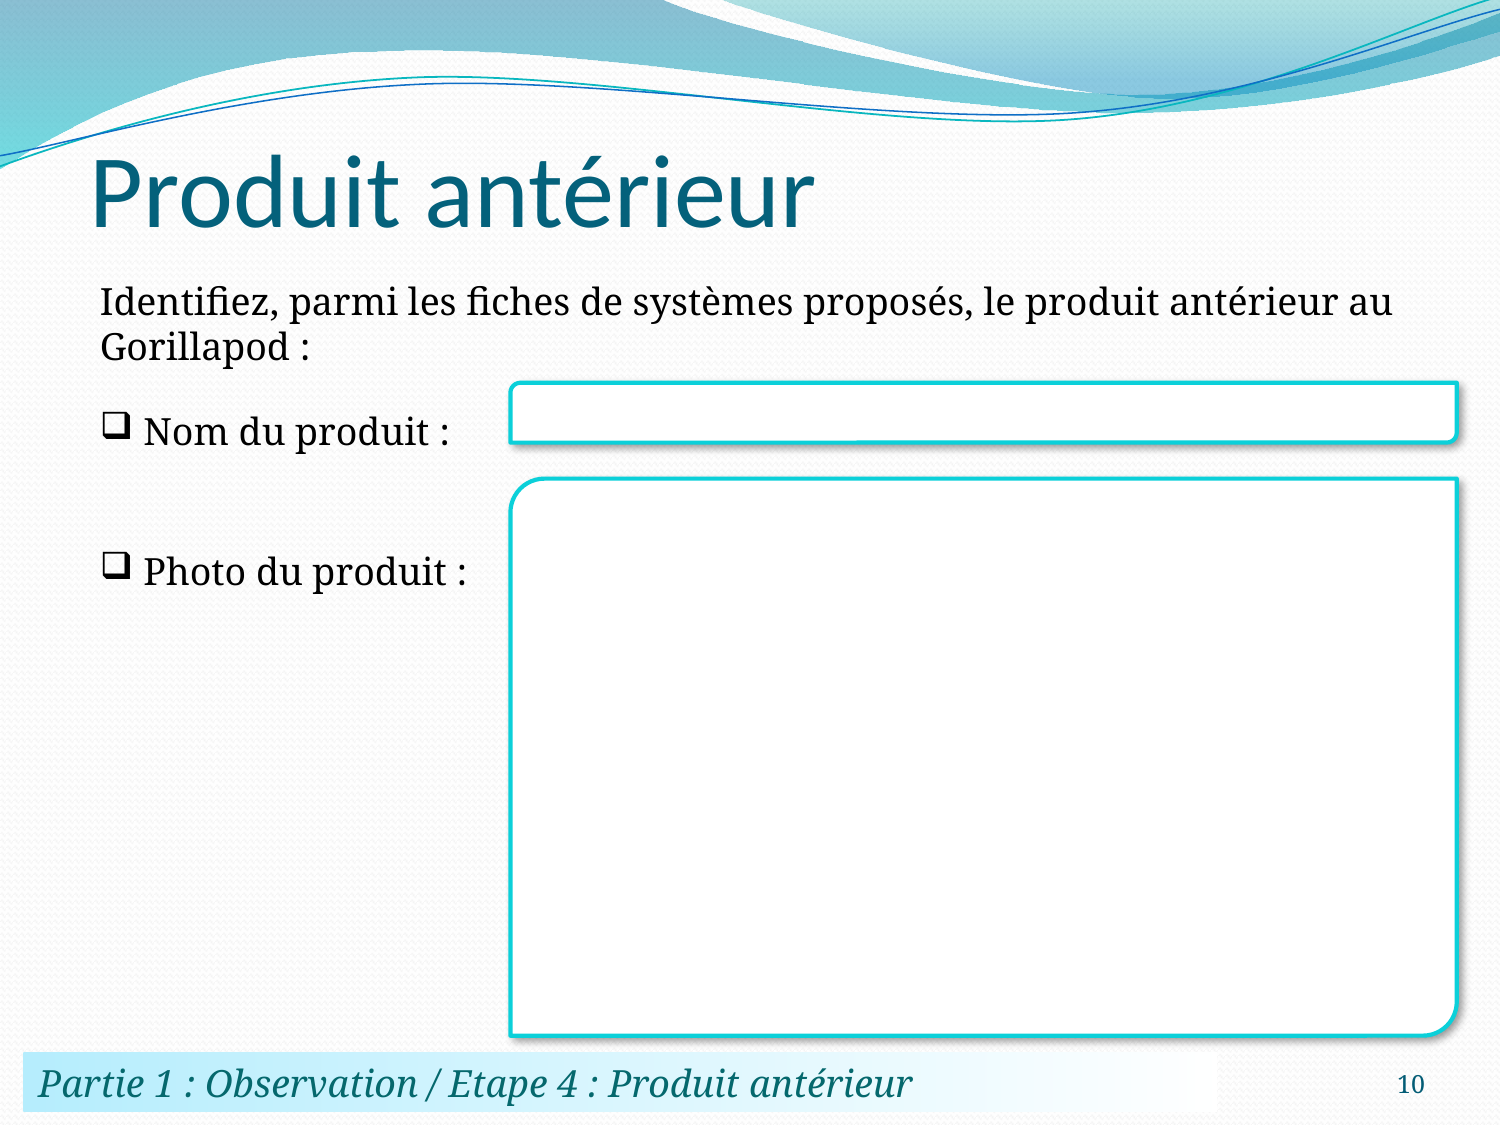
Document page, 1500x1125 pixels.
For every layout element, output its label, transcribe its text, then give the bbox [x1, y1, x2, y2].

text_box [508, 380, 1459, 445]
text_box Partie 1 : Observation / Etape 4 : Produit antérieur [21, 1051, 1219, 1114]
text_box [508, 476, 1459, 1038]
text_box Produit antérieur [74, 115, 1438, 303]
text_box Nom du produit : Photo du produit : [85, 400, 1457, 601]
slide_number 10 [1299, 1047, 1425, 1103]
text_box Identifiez, parmi les fiches de systèmes proposés, le produit antérieur au Gorillapod : [85, 270, 1457, 376]
